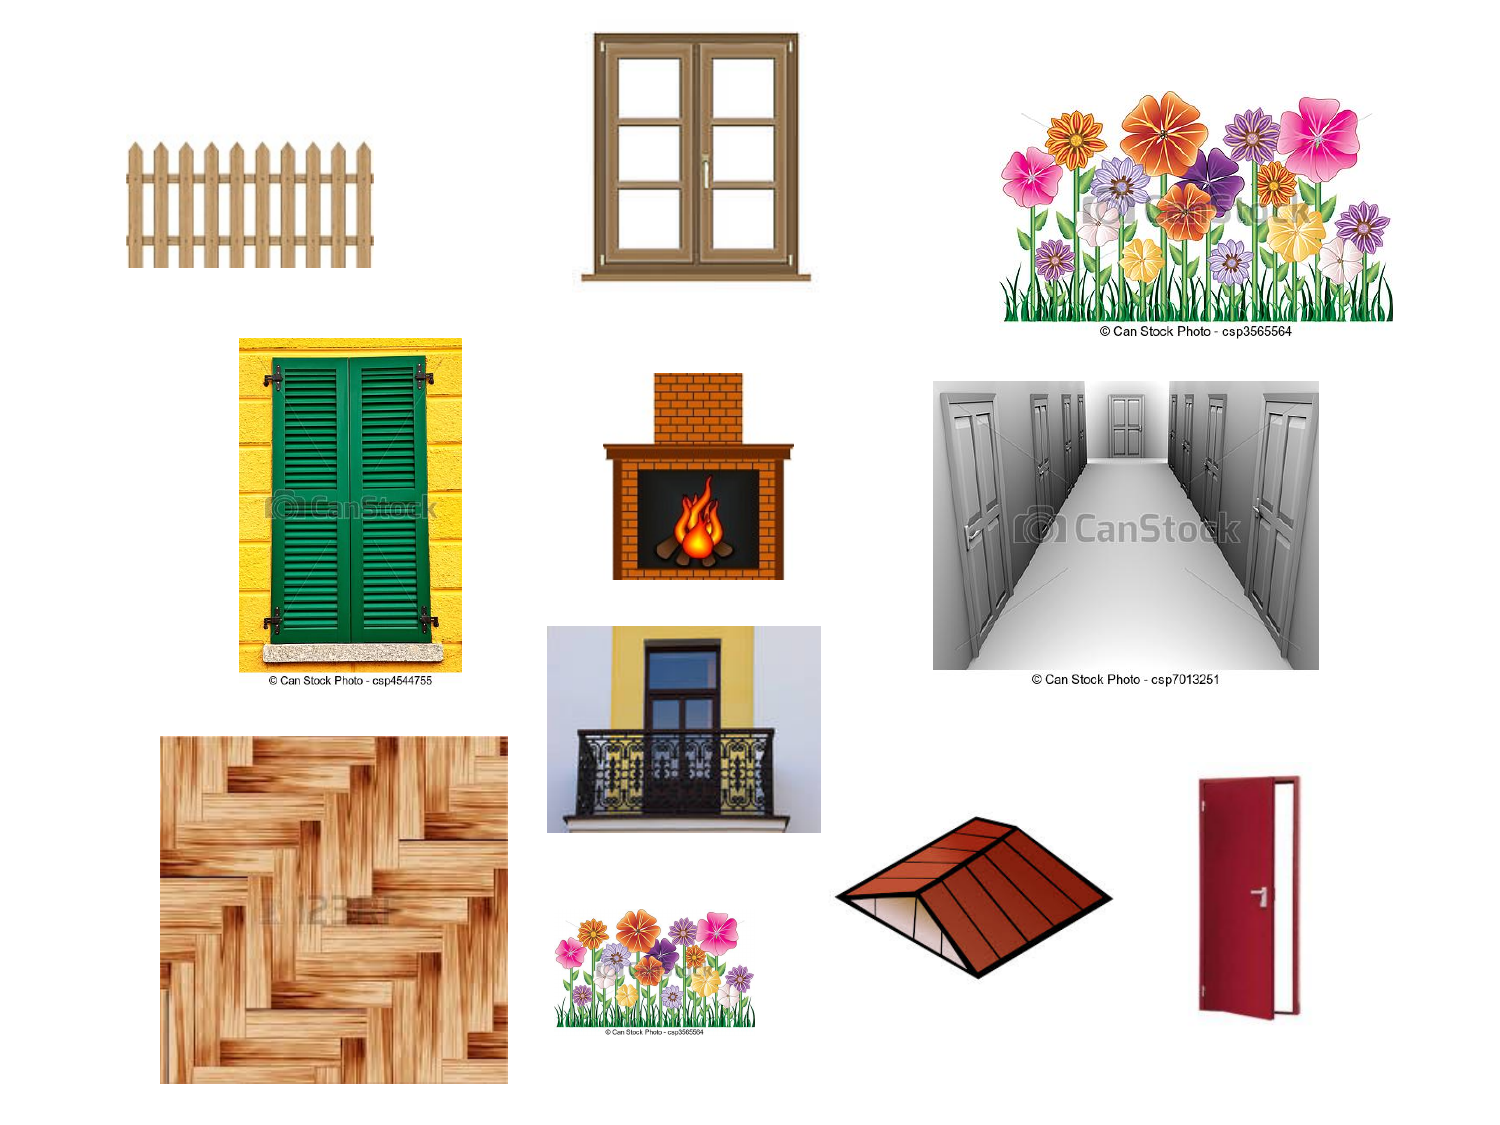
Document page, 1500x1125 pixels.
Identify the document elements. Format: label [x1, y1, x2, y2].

picture [999, 91, 1393, 339]
picture [554, 909, 755, 1037]
picture [933, 380, 1319, 687]
picture [603, 373, 794, 580]
picture [160, 736, 508, 1084]
picture [126, 111, 374, 268]
picture [238, 338, 462, 687]
picture [547, 626, 1393, 1037]
picture [572, 19, 821, 296]
